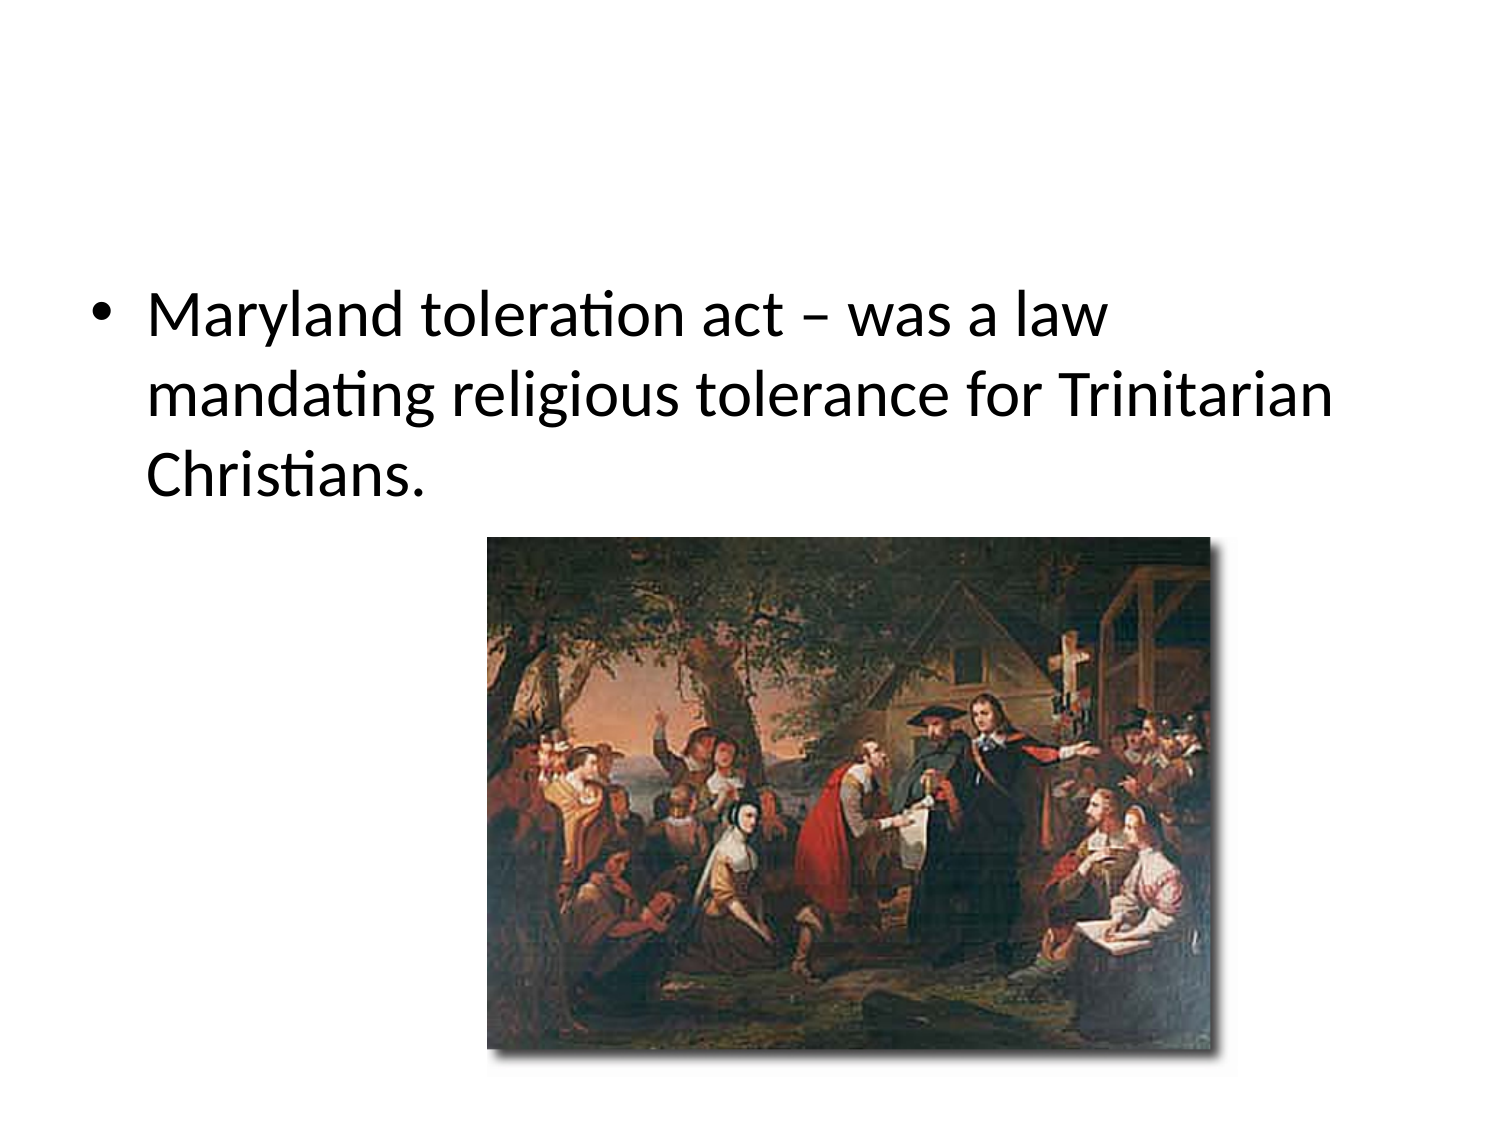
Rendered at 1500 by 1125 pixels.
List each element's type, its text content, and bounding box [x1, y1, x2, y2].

picture [487, 537, 1238, 1077]
list Maryland toleration act – was a law mandating religious tolerance for Trinitarian Christians. [75, 262, 1425, 1005]
